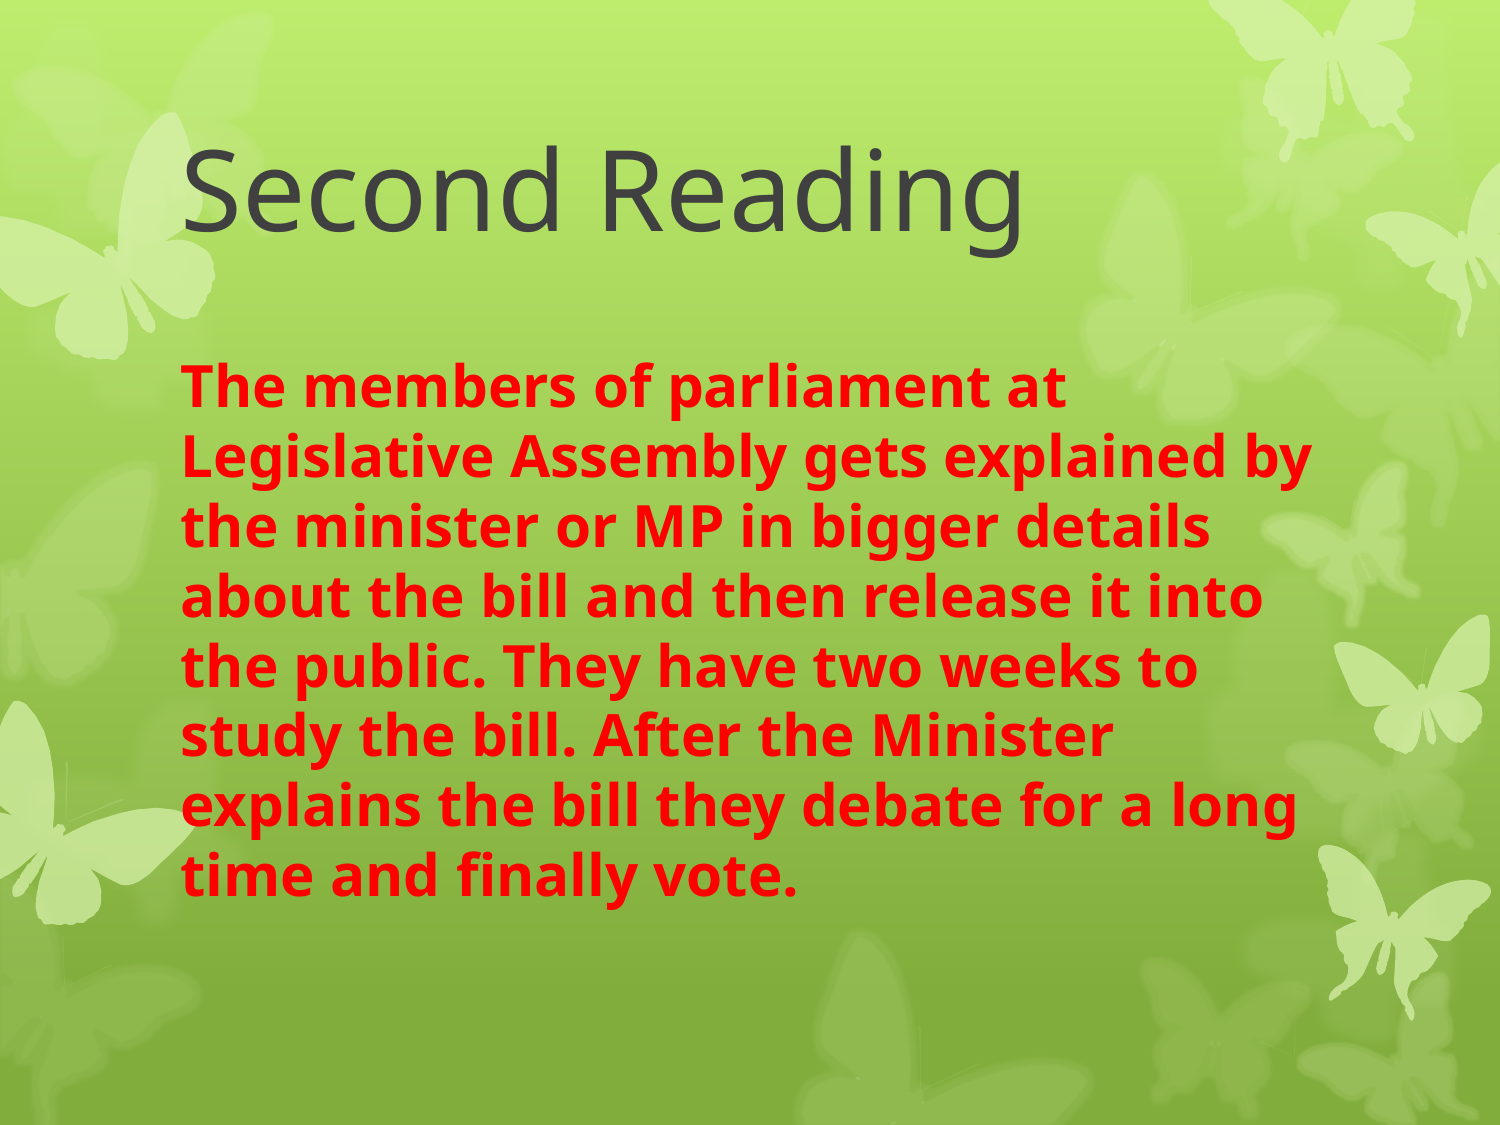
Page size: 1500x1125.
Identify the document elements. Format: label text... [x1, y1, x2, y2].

list The members of parliament at Legislative Assembly gets explained by the minister or MP in bigger details about the bill and then release it into the public. They have two weeks to study the bill. After the Minister explains the bill they debate for a long time and finally vote. [165, 296, 1335, 962]
title Second Reading [165, 110, 1335, 263]
